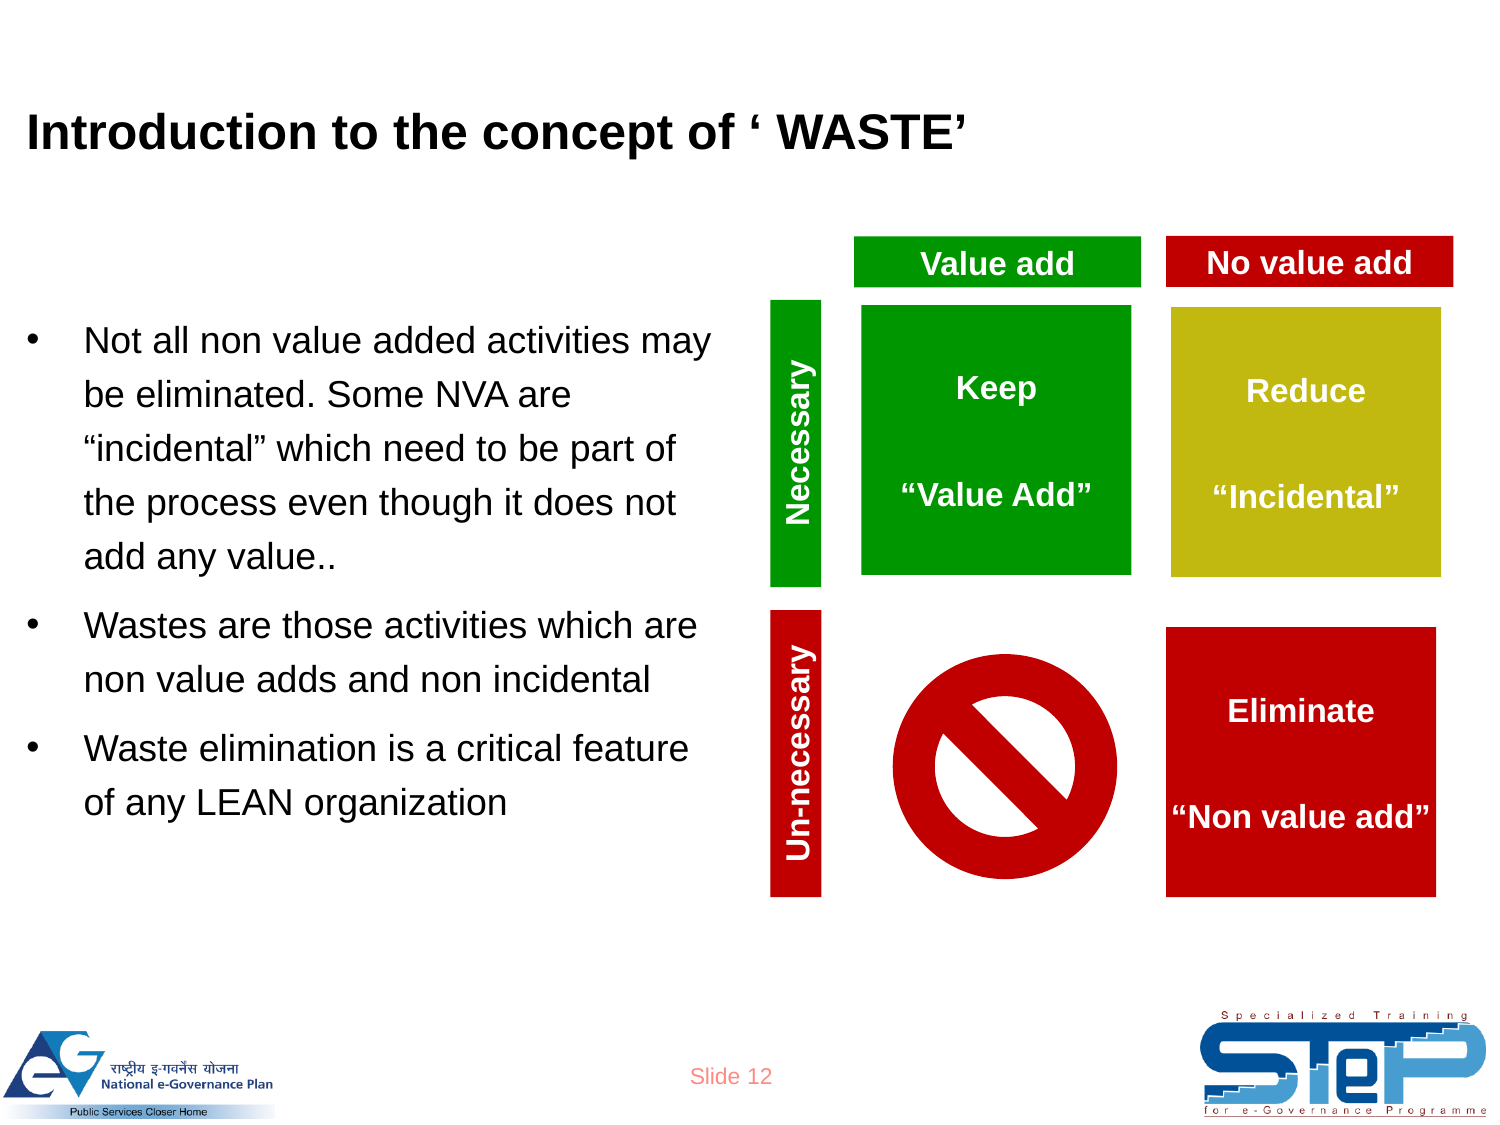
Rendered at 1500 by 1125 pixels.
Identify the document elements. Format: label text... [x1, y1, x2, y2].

text_box Eliminate “Non value add” [1166, 627, 1437, 898]
text_box Reduce “Incidental” [1171, 307, 1442, 578]
text_box Value add [854, 236, 1142, 288]
picture [2, 1031, 275, 1119]
text_box Necessary [770, 299, 822, 588]
text_box [892, 654, 1118, 880]
text_box No value add [1166, 235, 1454, 287]
title Introduction to the concept of ‘ WASTE’ [26, 99, 1472, 224]
text_box Keep “Value Add” [861, 305, 1132, 575]
text_box Un-necessary [770, 610, 822, 898]
list Not all non value added activities may be eliminated. Some NVA are “incidental” which need to be part of the process even though it does not add any value.. Wastes are those activities which are non value adds and non incidental Waste elimination is a critical feature of any LEAN organization [26, 306, 729, 999]
picture [1200, 1011, 1486, 1117]
